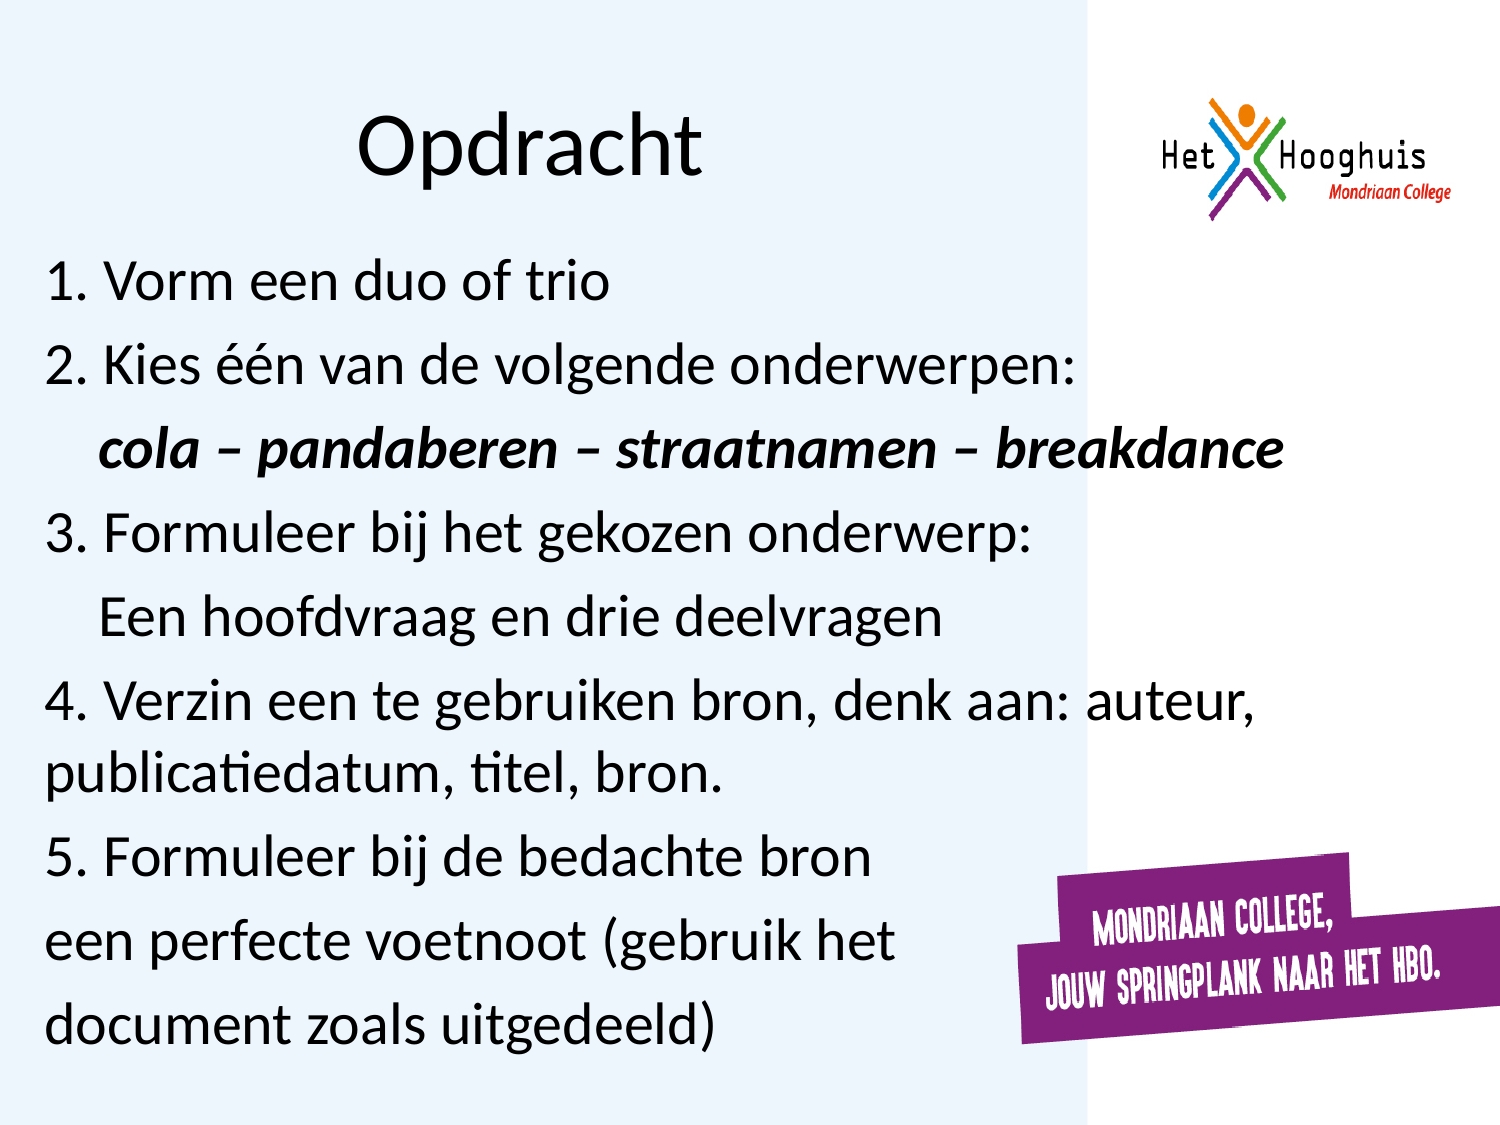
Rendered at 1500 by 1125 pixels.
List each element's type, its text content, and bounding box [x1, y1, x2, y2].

list 1. Vorm een duo of trio 2. Kies één van de volgende onderwerpen: cola – pandaberen – straatnamen – breakdance 3. Formuleer bij het gekozen onderwerp: Een hoofdvraag en drie deelvragen 4. Verzin een te gebruiken bron, denk aan: auteur, publicatiedatum, titel, bron. 5. Formuleer bij de bedachte bron een perfecte voetnoot (gebruik het document zoals uitgedeeld) [29, 232, 1459, 1065]
title Opdracht [75, 45, 987, 233]
picture [0, 0, 1500, 1125]
